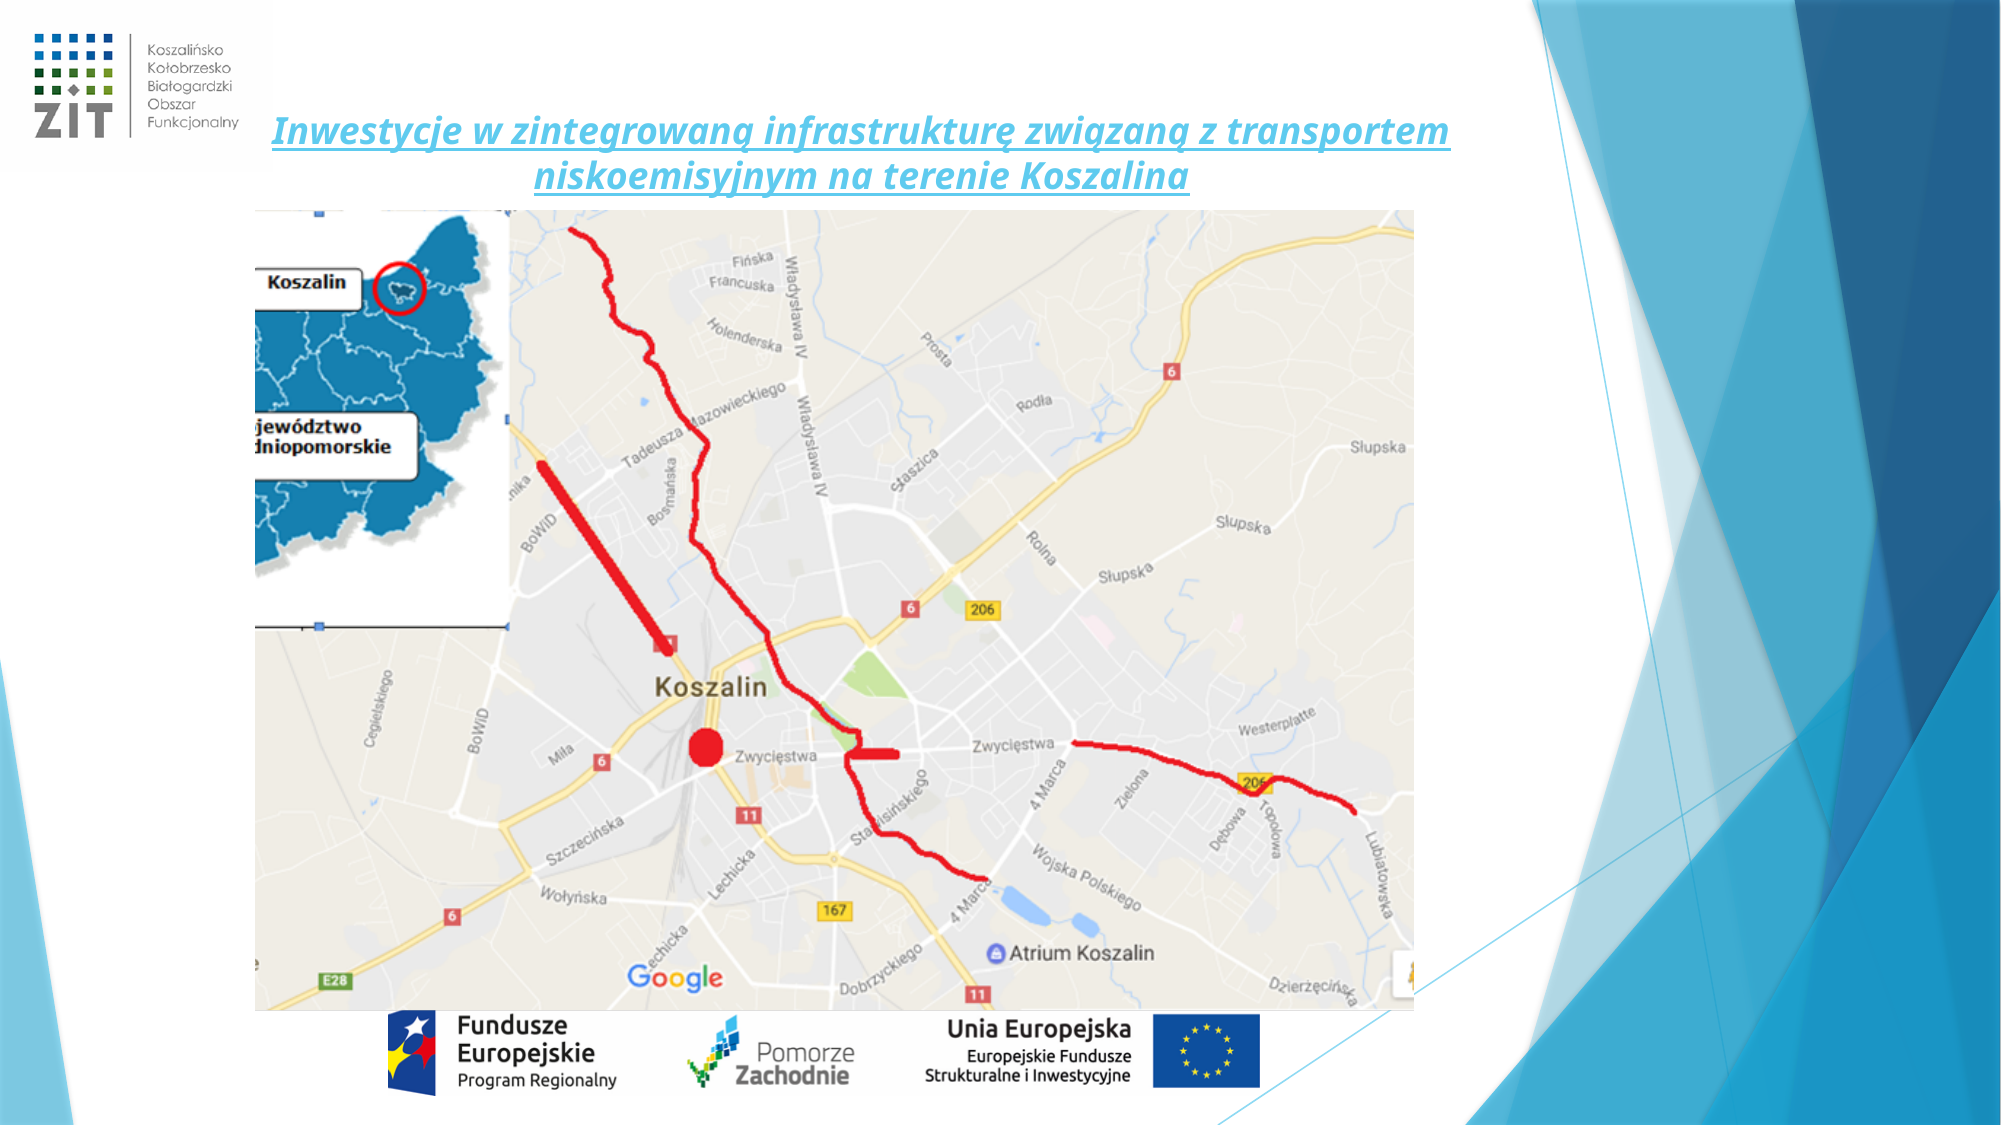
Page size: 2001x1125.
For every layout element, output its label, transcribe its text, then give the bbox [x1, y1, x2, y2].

picture [388, 1013, 1261, 1096]
picture [0, 0, 273, 172]
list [254, 209, 1415, 1013]
title Inwestycje w zintegrowaną infrastrukturę związaną z transportem niskoemisyjnym na terenie Koszalina [202, 99, 1522, 211]
